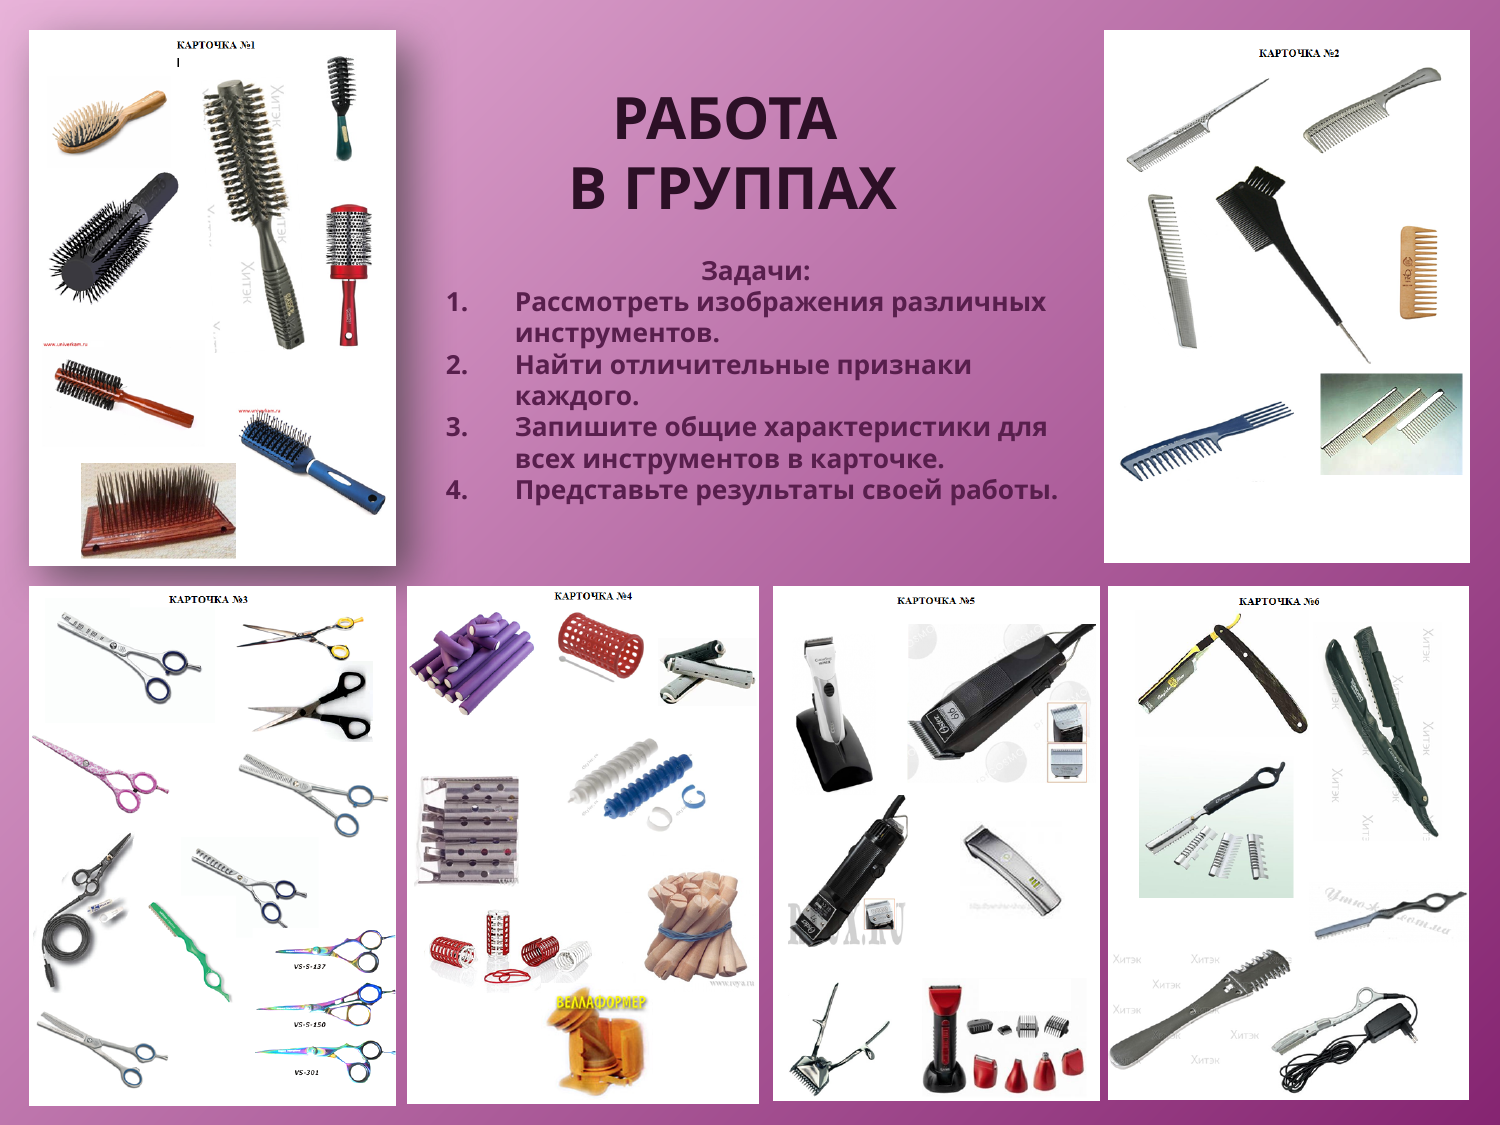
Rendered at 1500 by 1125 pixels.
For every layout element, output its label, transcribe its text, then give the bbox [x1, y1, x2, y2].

picture [1104, 30, 1470, 563]
picture [29, 585, 396, 1106]
picture [773, 585, 1100, 1101]
picture [29, 30, 396, 567]
text_box Задачи: Рассмотреть изображения различных инструментов. Найти отличительные признаки каждого. Запишите общие характеристики для всех инструментов в карточке. Представьте результаты своей работы. [431, 231, 1081, 528]
picture [1108, 585, 1469, 1101]
picture [407, 585, 759, 1104]
title РАБОТА В ГРУППАХ [478, 0, 988, 231]
